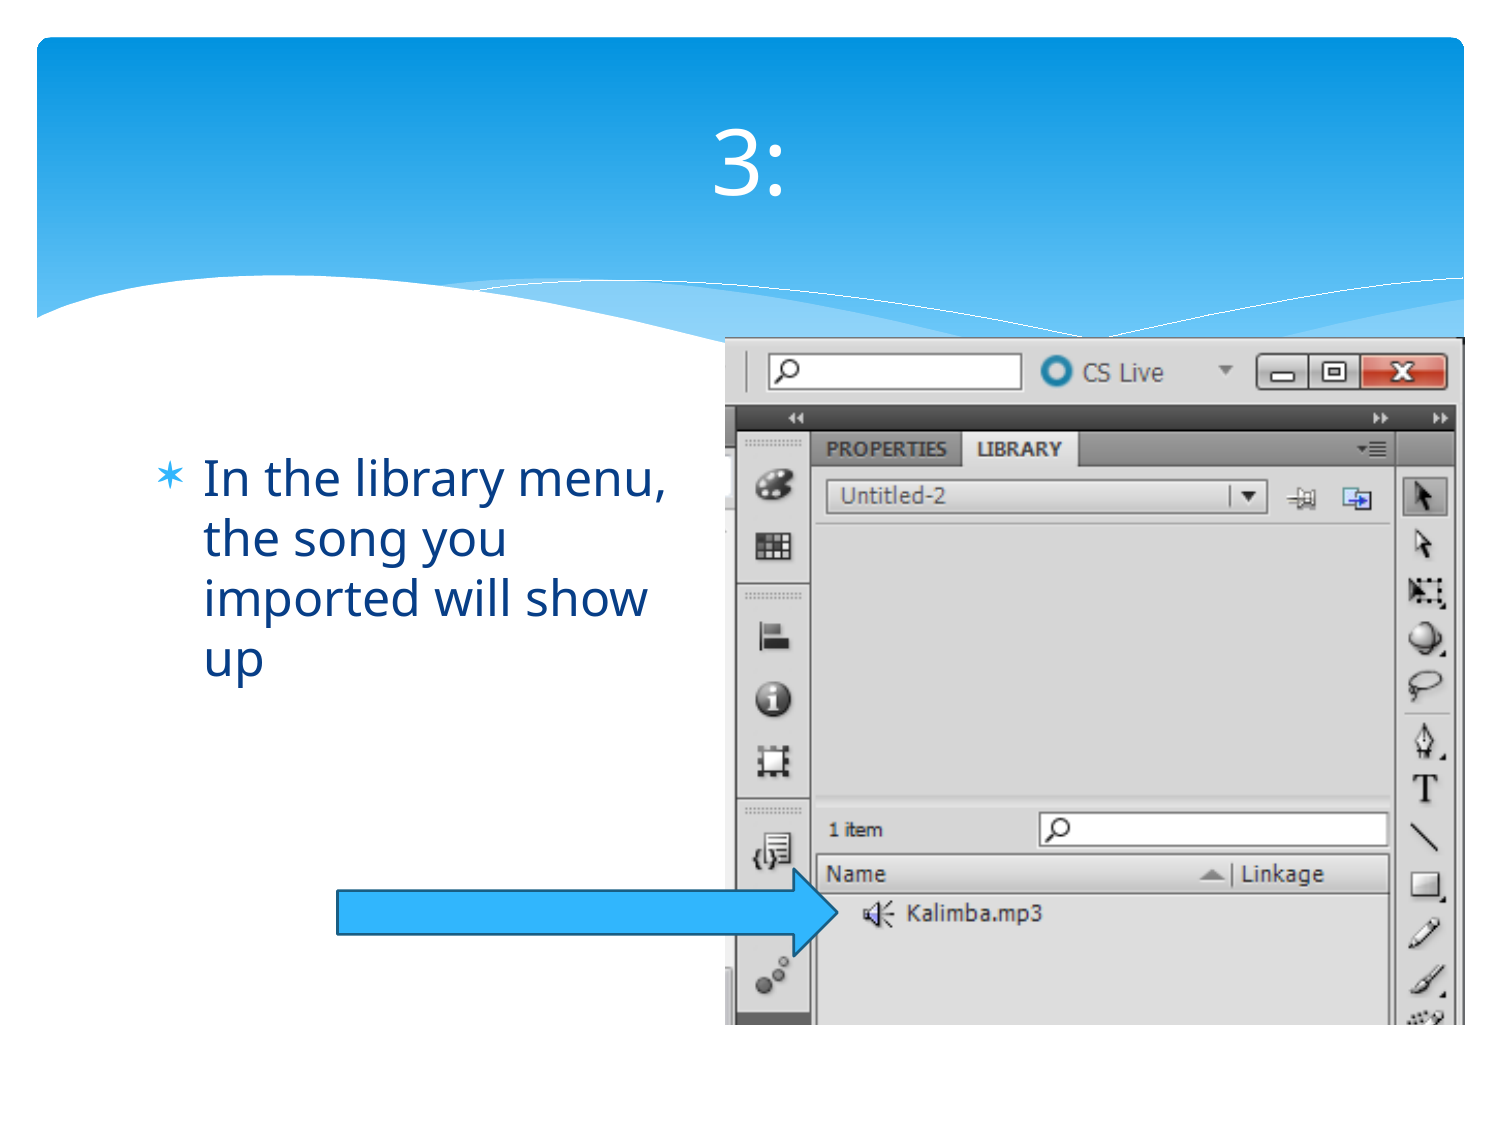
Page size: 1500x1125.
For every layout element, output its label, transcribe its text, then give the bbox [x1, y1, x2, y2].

list In the library menu, the song you imported will show up [143, 438, 700, 1005]
text_box [336, 889, 718, 936]
picture [724, 337, 1466, 1026]
title 3: [75, 55, 1425, 261]
